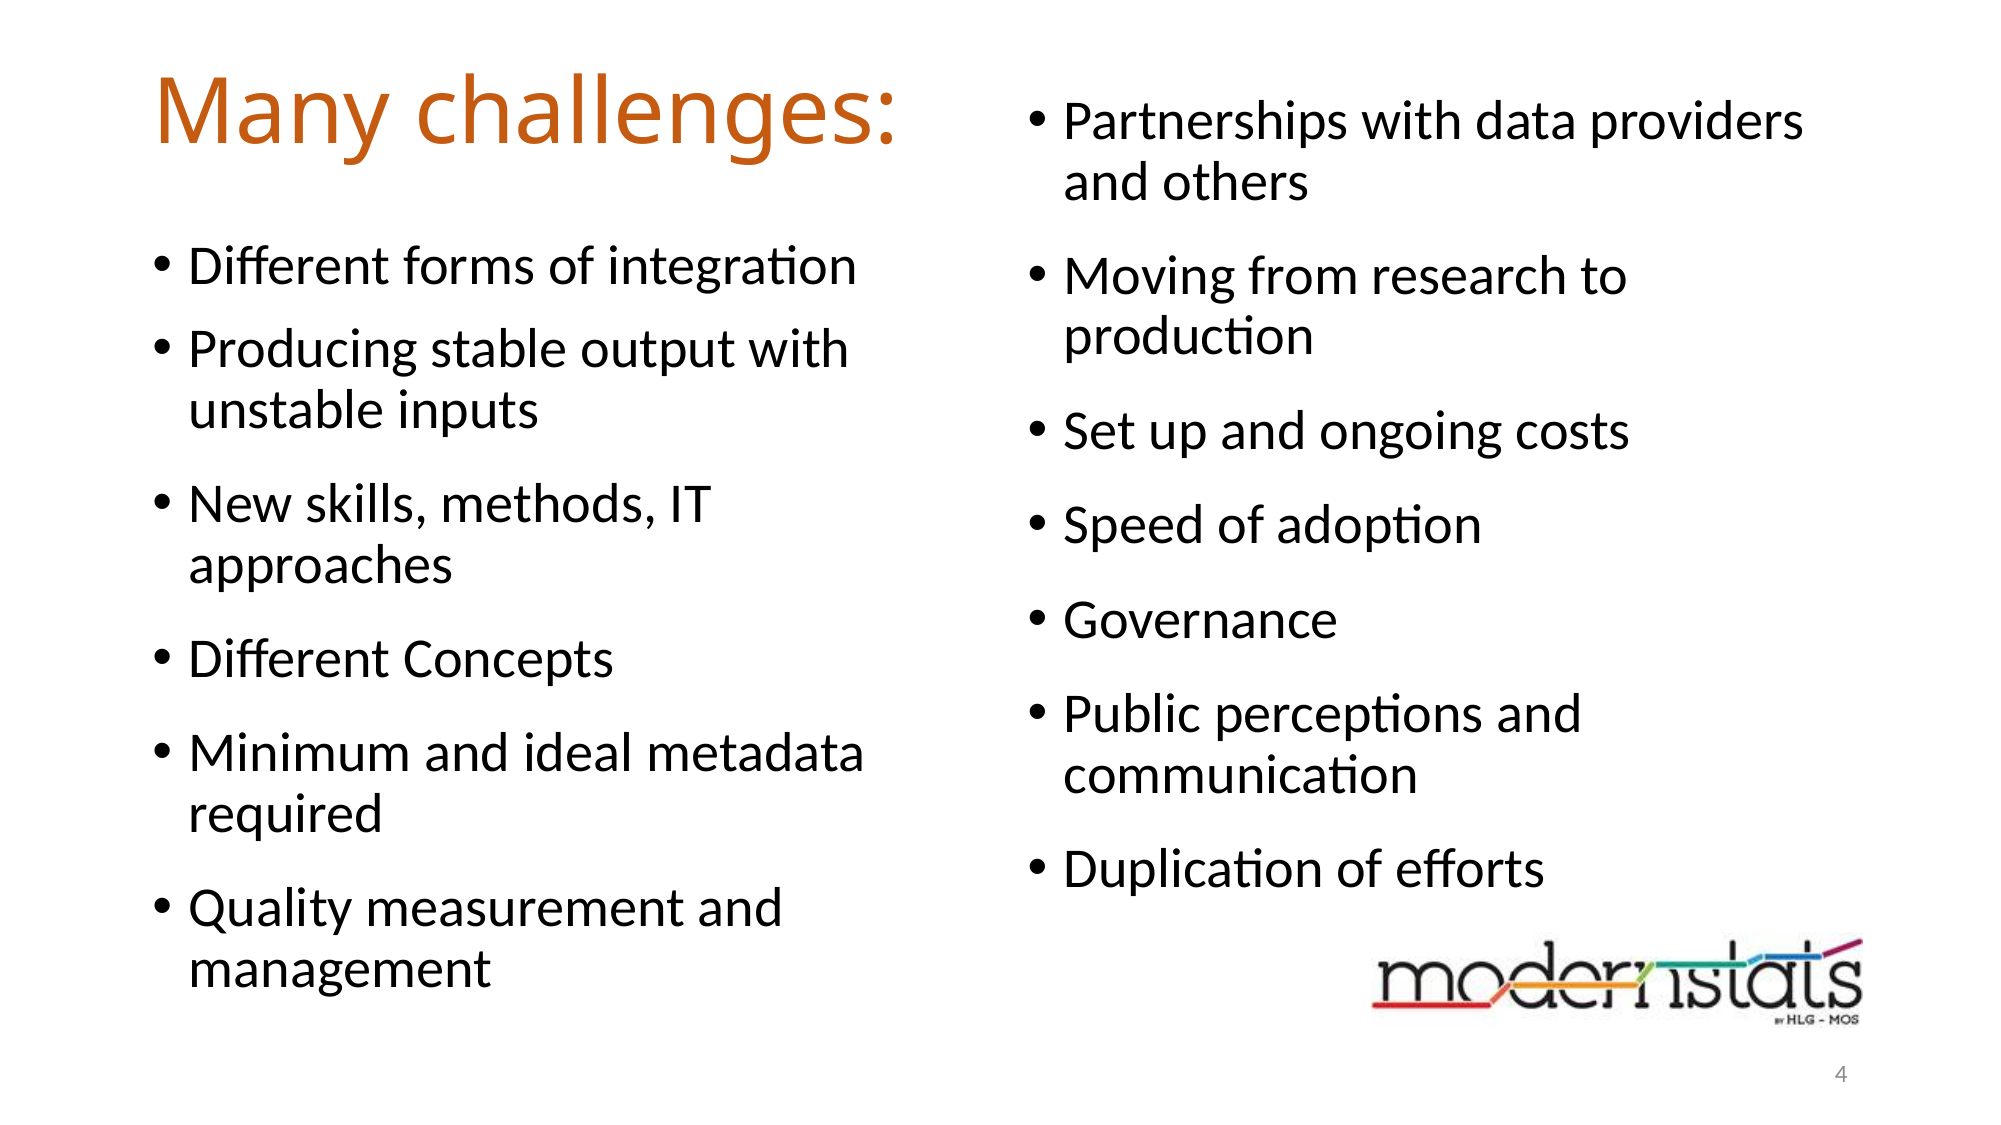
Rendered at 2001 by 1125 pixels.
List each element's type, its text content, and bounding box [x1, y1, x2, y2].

picture [1371, 932, 1863, 1028]
list Partnerships with data providers and others Moving from research to production Set up and ongoing costs Speed of adoption Governance Public perceptions and communication Duplication of efforts [1012, 83, 1863, 915]
slide_number 4 [1412, 1042, 1863, 1103]
title Many challenges: [137, 59, 1863, 278]
list Different forms of integration Producing stable output with unstable inputs New skills, methods, IT approaches Different Concepts Minimum and ideal metadata required Quality measurement and management [137, 228, 992, 1014]
